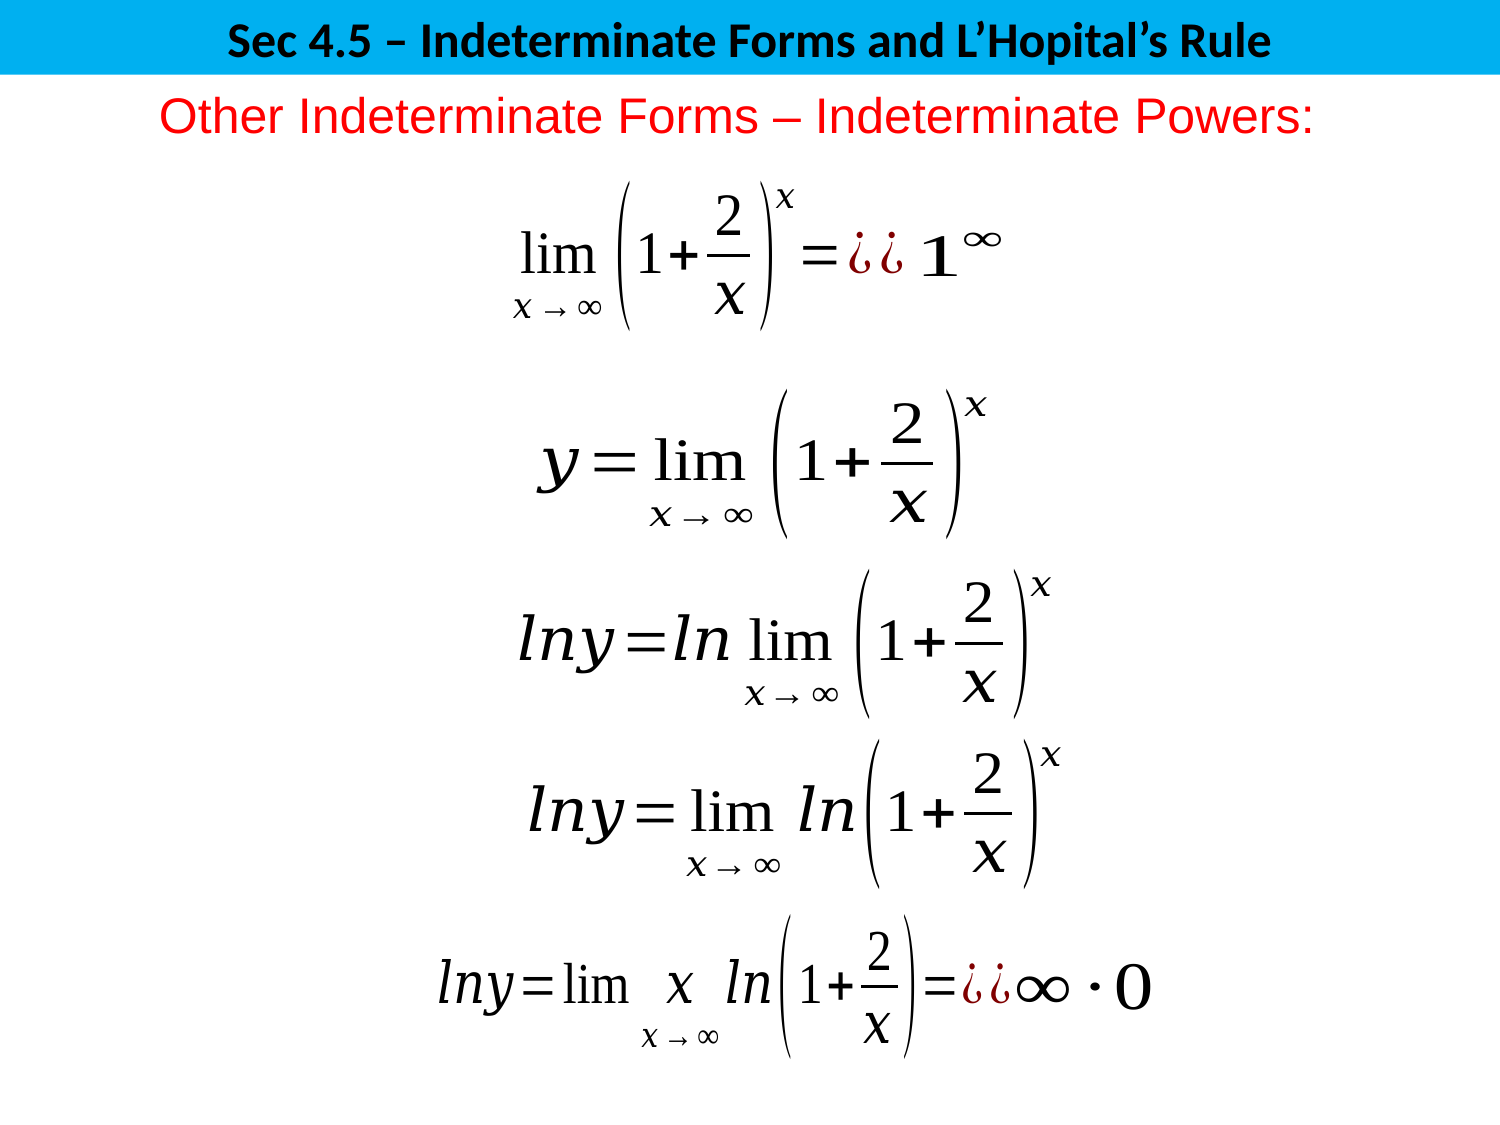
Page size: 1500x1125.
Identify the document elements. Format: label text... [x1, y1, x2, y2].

text_box Sec 4.5 – Indeterminate Forms and L’Hopital’s Rule [0, 0, 1500, 75]
